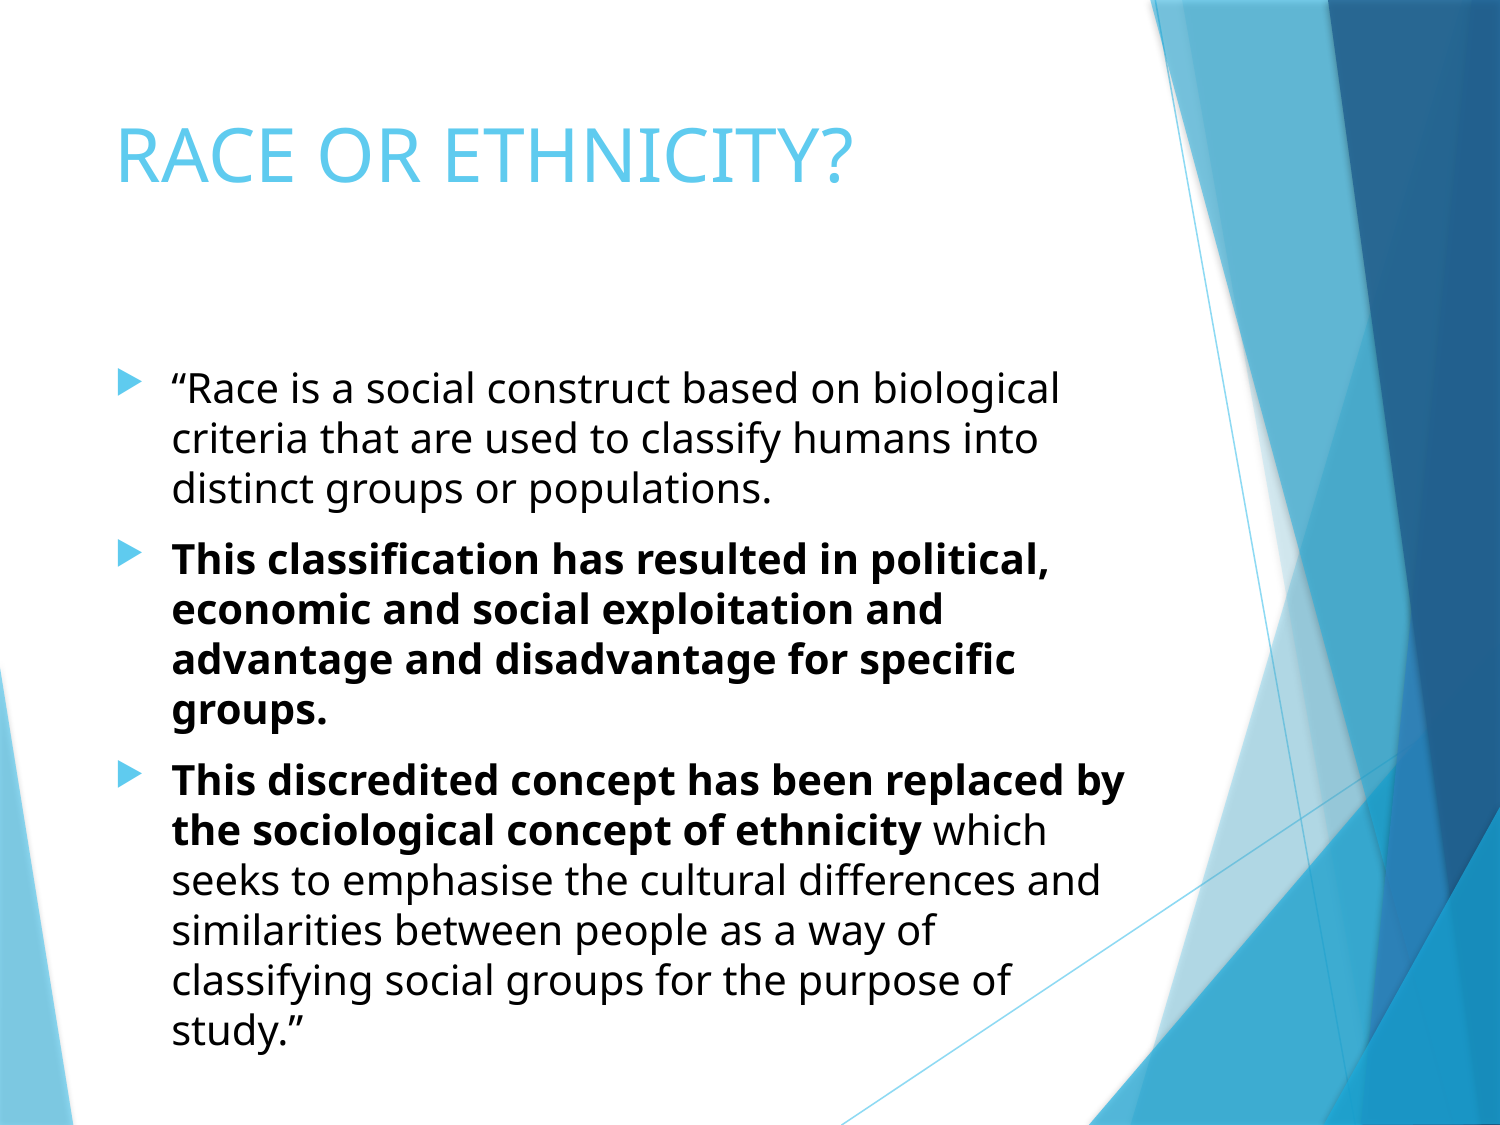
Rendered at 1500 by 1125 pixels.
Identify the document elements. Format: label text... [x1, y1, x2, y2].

title RACE OR ETHNICITY? [99, 99, 1142, 317]
list “Race is a social construct based on biological criteria that are used to classify humans into distinct groups or populations. This classification has resulted in political, economic and social exploitation and advantage and disadvantage for specific groups. This discredited concept has been replaced by the sociological concept of ethnicity which seeks to emphasise the cultural differences and similarities between people as a way of classifying social groups for the purpose of study.” [99, 354, 1142, 1035]
